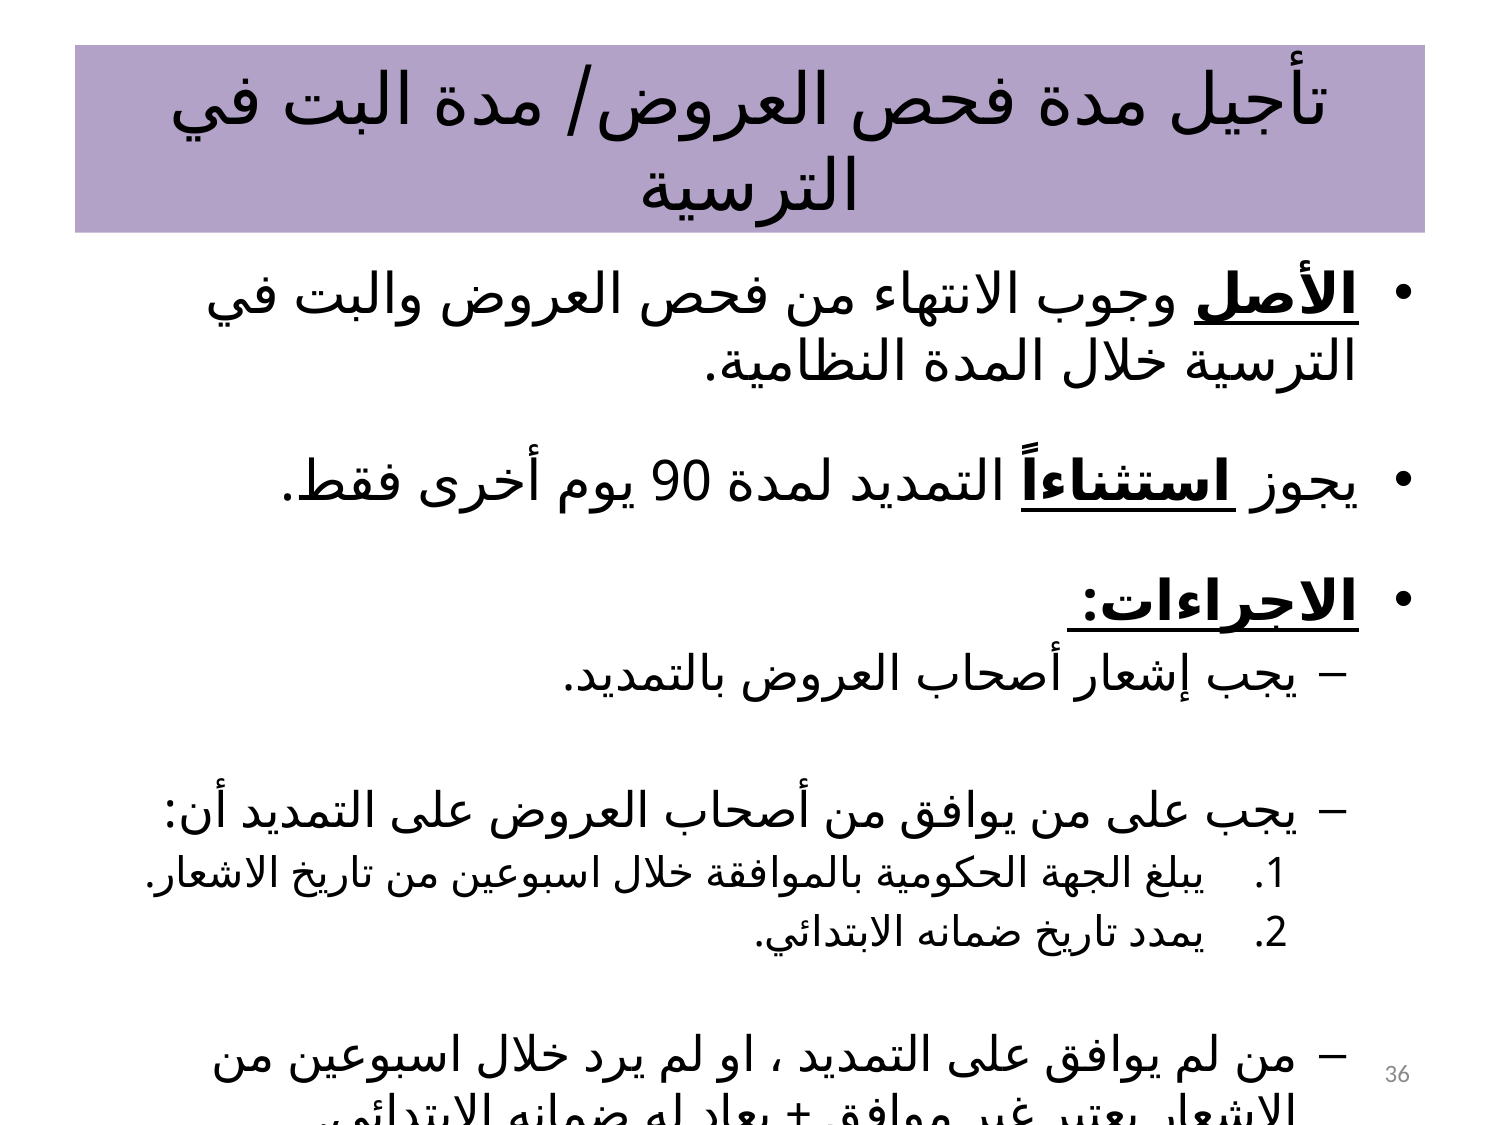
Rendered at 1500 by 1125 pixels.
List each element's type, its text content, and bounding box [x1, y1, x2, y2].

title تأجيل مدة فحص العروض/ مدة البت في الترسية [75, 45, 1425, 233]
slide_number 36 [1074, 1042, 1425, 1103]
list الأصل وجوب الانتهاء من فحص العروض والبت في الترسية خلال المدة النظامية. يجوز استثناءاً التمديد لمدة 90 يوم أخرى فقط. الاجراءات: يجب إشعار أصحاب العروض بالتمديد. يجب على من يوافق من أصحاب العروض على التمديد أن: يبلغ الجهة الحكومية بالموافقة خلال اسبوعين من تاريخ الاشعار. يمدد تاريخ ضمانه الابتدائي. من لم يوافق على التمديد ، او لم يرد خلال اسبوعين من الاشعار يعتبر غير موافق + يعاد له ضمانه الابتدائي. [75, 249, 1425, 1125]
